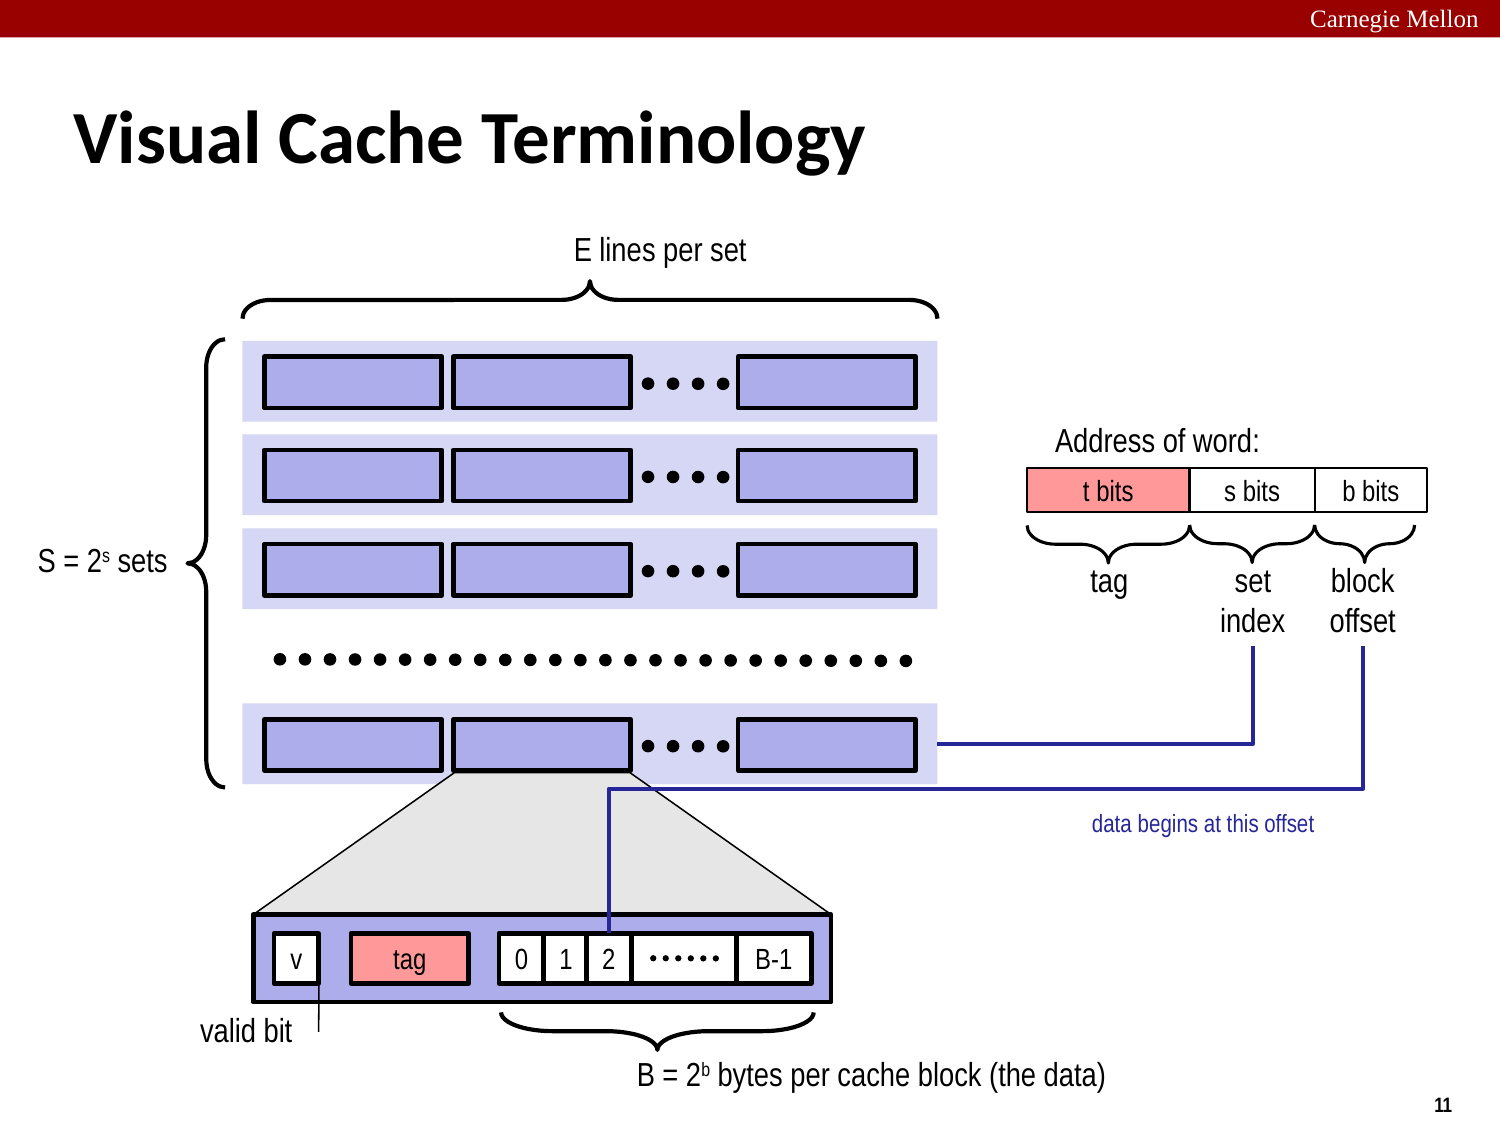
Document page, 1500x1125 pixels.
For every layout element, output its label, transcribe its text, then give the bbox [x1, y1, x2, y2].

text_box S = 2s sets [22, 532, 183, 587]
list [62, 262, 1288, 1063]
text_box set index [1205, 551, 1301, 647]
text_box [242, 703, 837, 785]
text_box 1 [543, 933, 586, 984]
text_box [242, 340, 938, 422]
text_box 0 [499, 933, 543, 984]
text_box Address of word: [1129, 412, 1276, 467]
text_box [631, 933, 737, 984]
text_box t bits [1133, 468, 1189, 513]
title Visual Cache Terminology [58, 71, 1305, 197]
text_box b bits [1314, 468, 1428, 513]
text_box block offset [1314, 551, 1411, 647]
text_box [842, 413, 1129, 1125]
text_box [501, 1012, 814, 1045]
text_box [611, 793, 831, 914]
text_box B = 2b bytes per cache block (the data) [622, 1045, 837, 1101]
text_box valid bit [185, 1001, 308, 1057]
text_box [1133, 537, 1144, 854]
text_box [1189, 524, 1315, 551]
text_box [242, 434, 837, 516]
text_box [242, 528, 837, 610]
text_box E lines per set [559, 220, 762, 276]
text_box B-1 [737, 933, 812, 984]
text_box tag [350, 933, 469, 984]
text_box s bits [1189, 468, 1314, 513]
text_box [254, 793, 607, 914]
text_box [1133, 525, 1190, 545]
text_box [242, 281, 938, 319]
text_box [1314, 524, 1415, 551]
text_box [253, 914, 832, 1002]
text_box [187, 339, 226, 788]
text_box v [274, 933, 319, 984]
text_box data begins at this offset [1148, 800, 1331, 845]
text_box 2 [586, 933, 631, 984]
